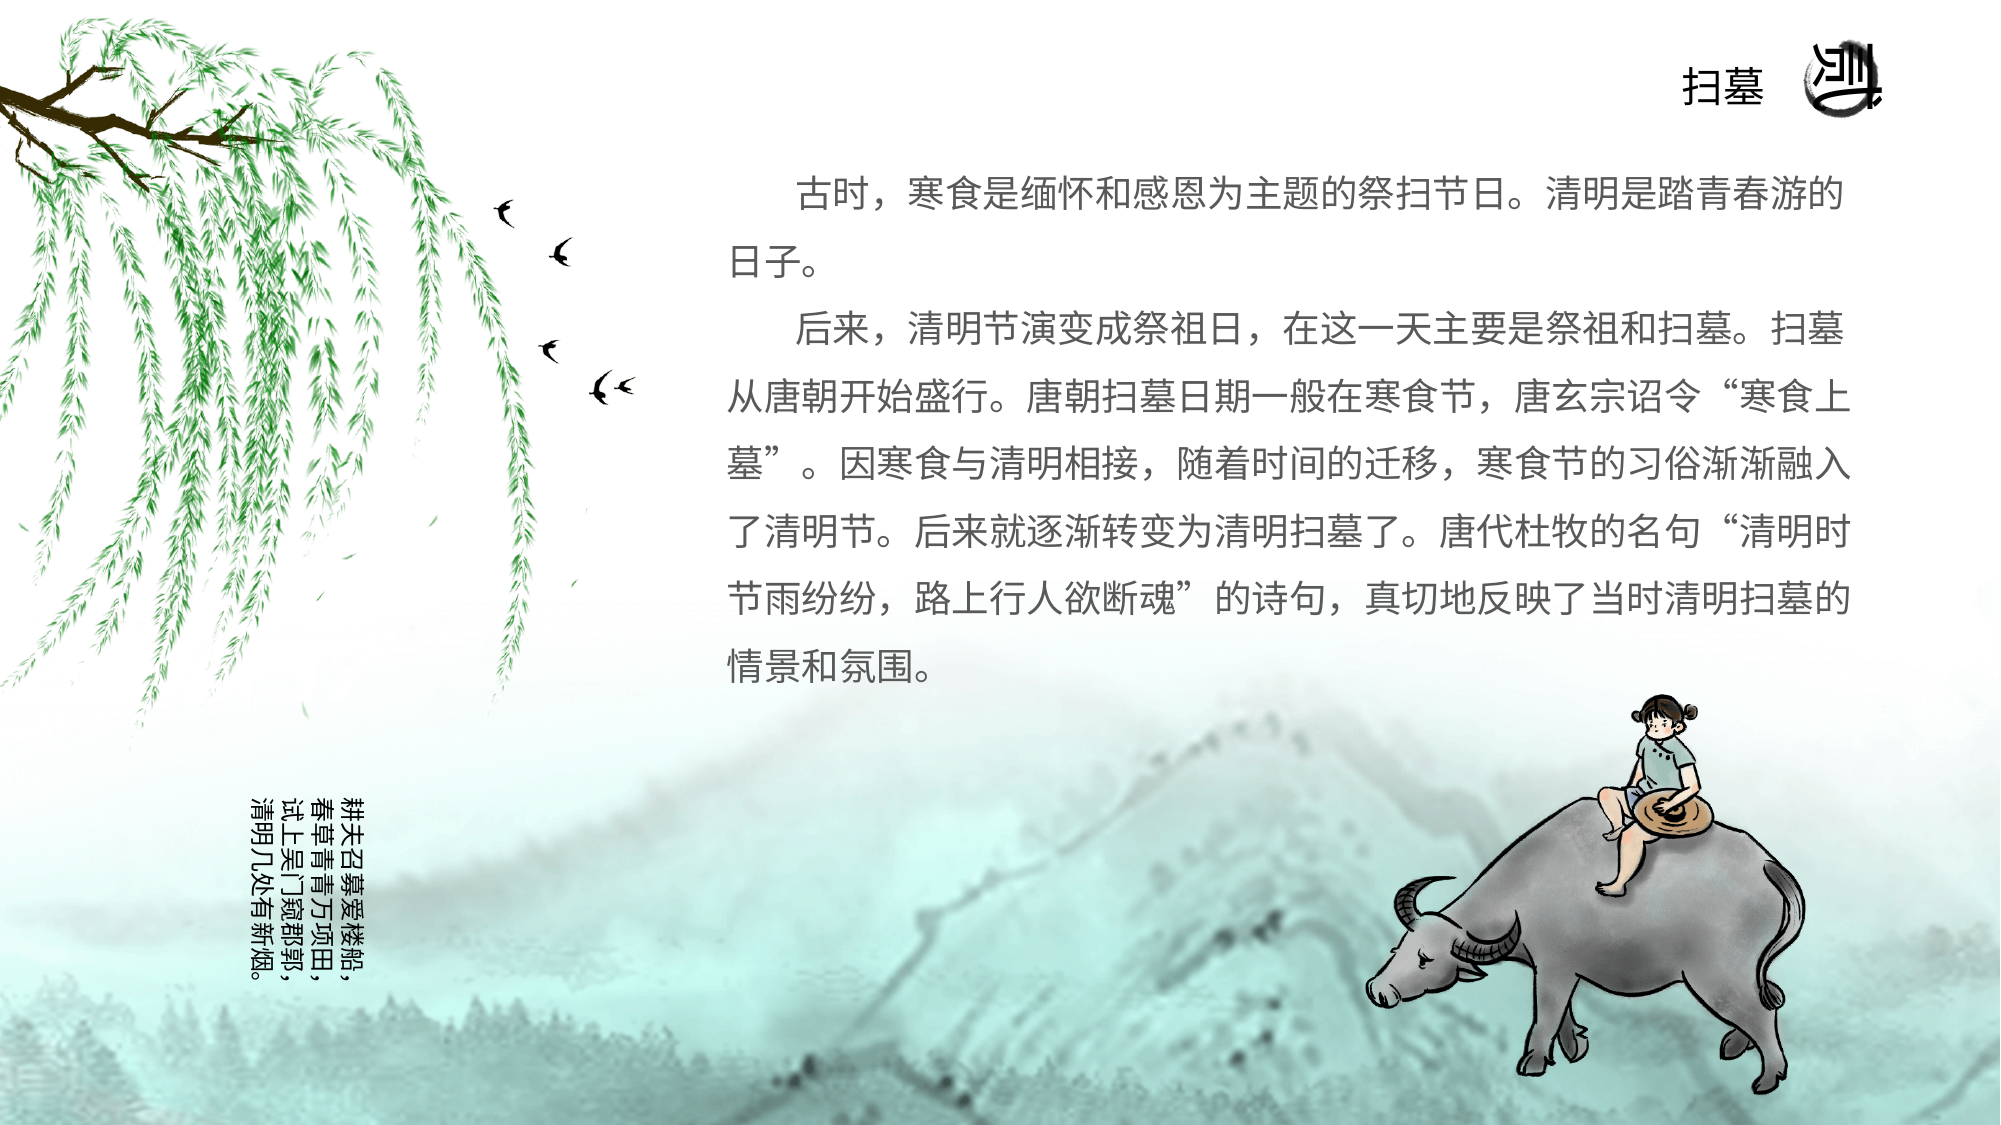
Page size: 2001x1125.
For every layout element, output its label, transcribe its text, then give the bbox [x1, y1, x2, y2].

picture [0, 0, 2000, 1125]
text_box 扫墓 [1666, 53, 1766, 118]
